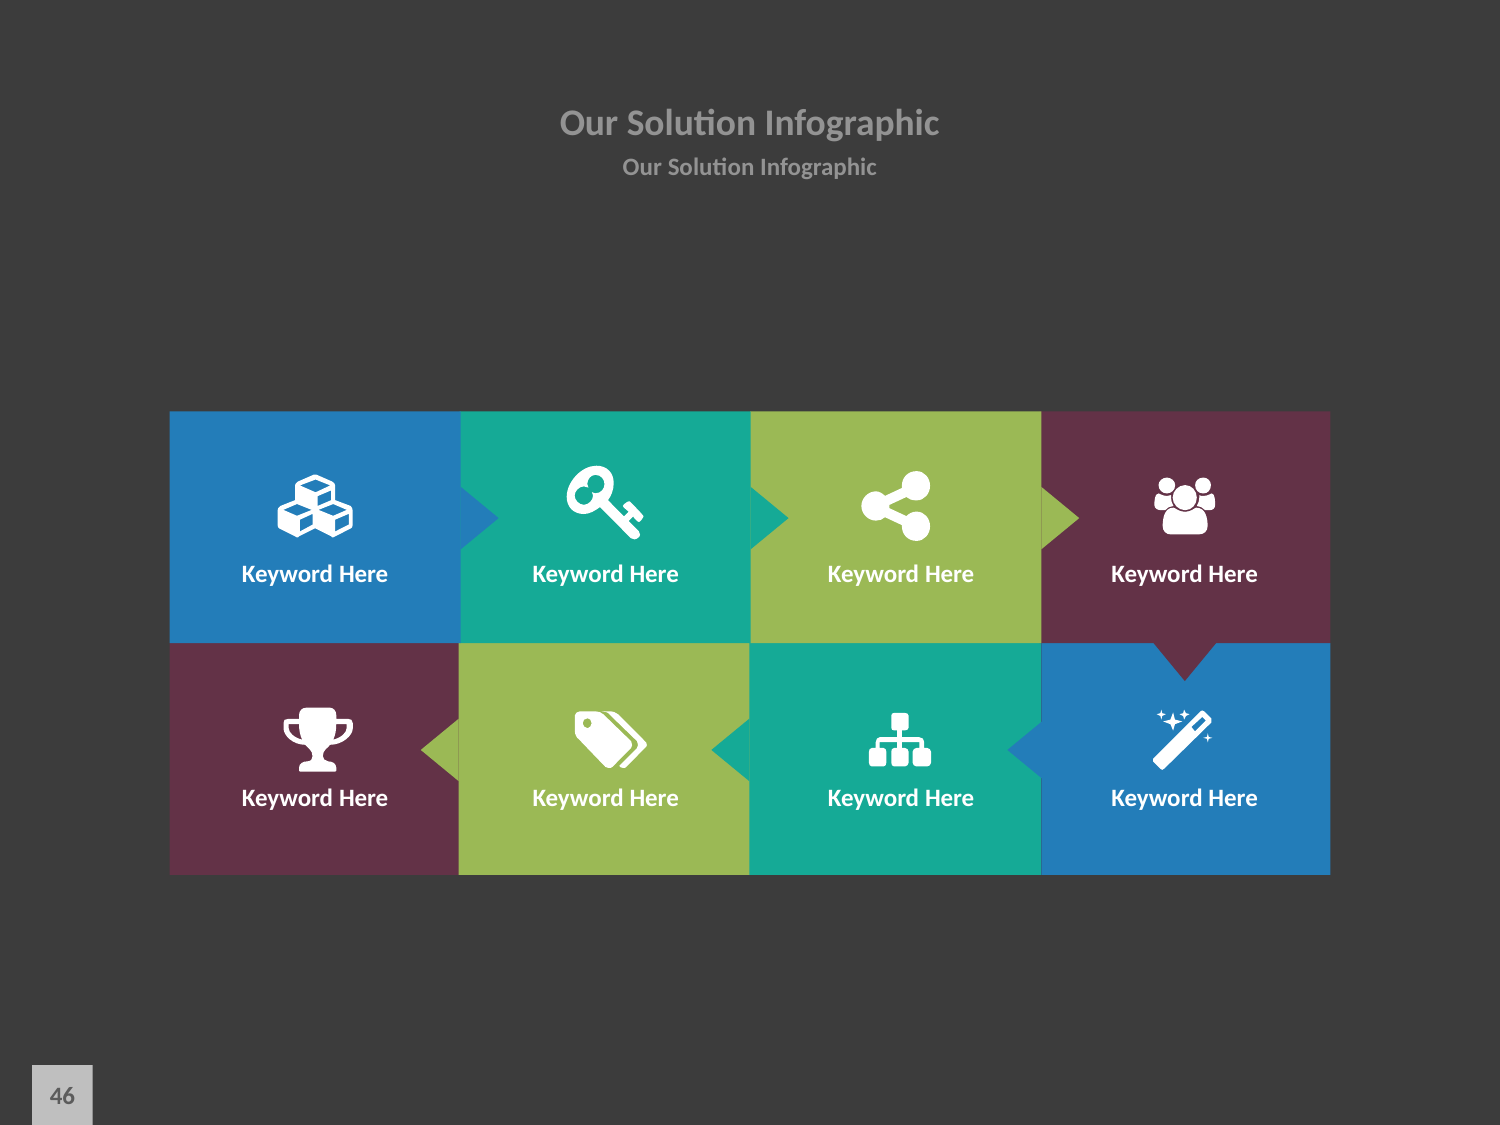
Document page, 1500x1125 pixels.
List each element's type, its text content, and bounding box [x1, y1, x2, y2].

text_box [169, 410, 499, 644]
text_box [789, 410, 1080, 644]
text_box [420, 652, 706, 876]
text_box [1038, 410, 1331, 682]
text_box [1007, 652, 1331, 876]
list Our Solution Infographic [412, 149, 1088, 183]
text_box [499, 410, 789, 644]
title Our Solution Infographic [287, 91, 1213, 150]
text_box [283, 707, 353, 772]
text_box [711, 652, 1002, 876]
text_box Keyword Here [241, 781, 389, 812]
text_box [168, 650, 415, 877]
